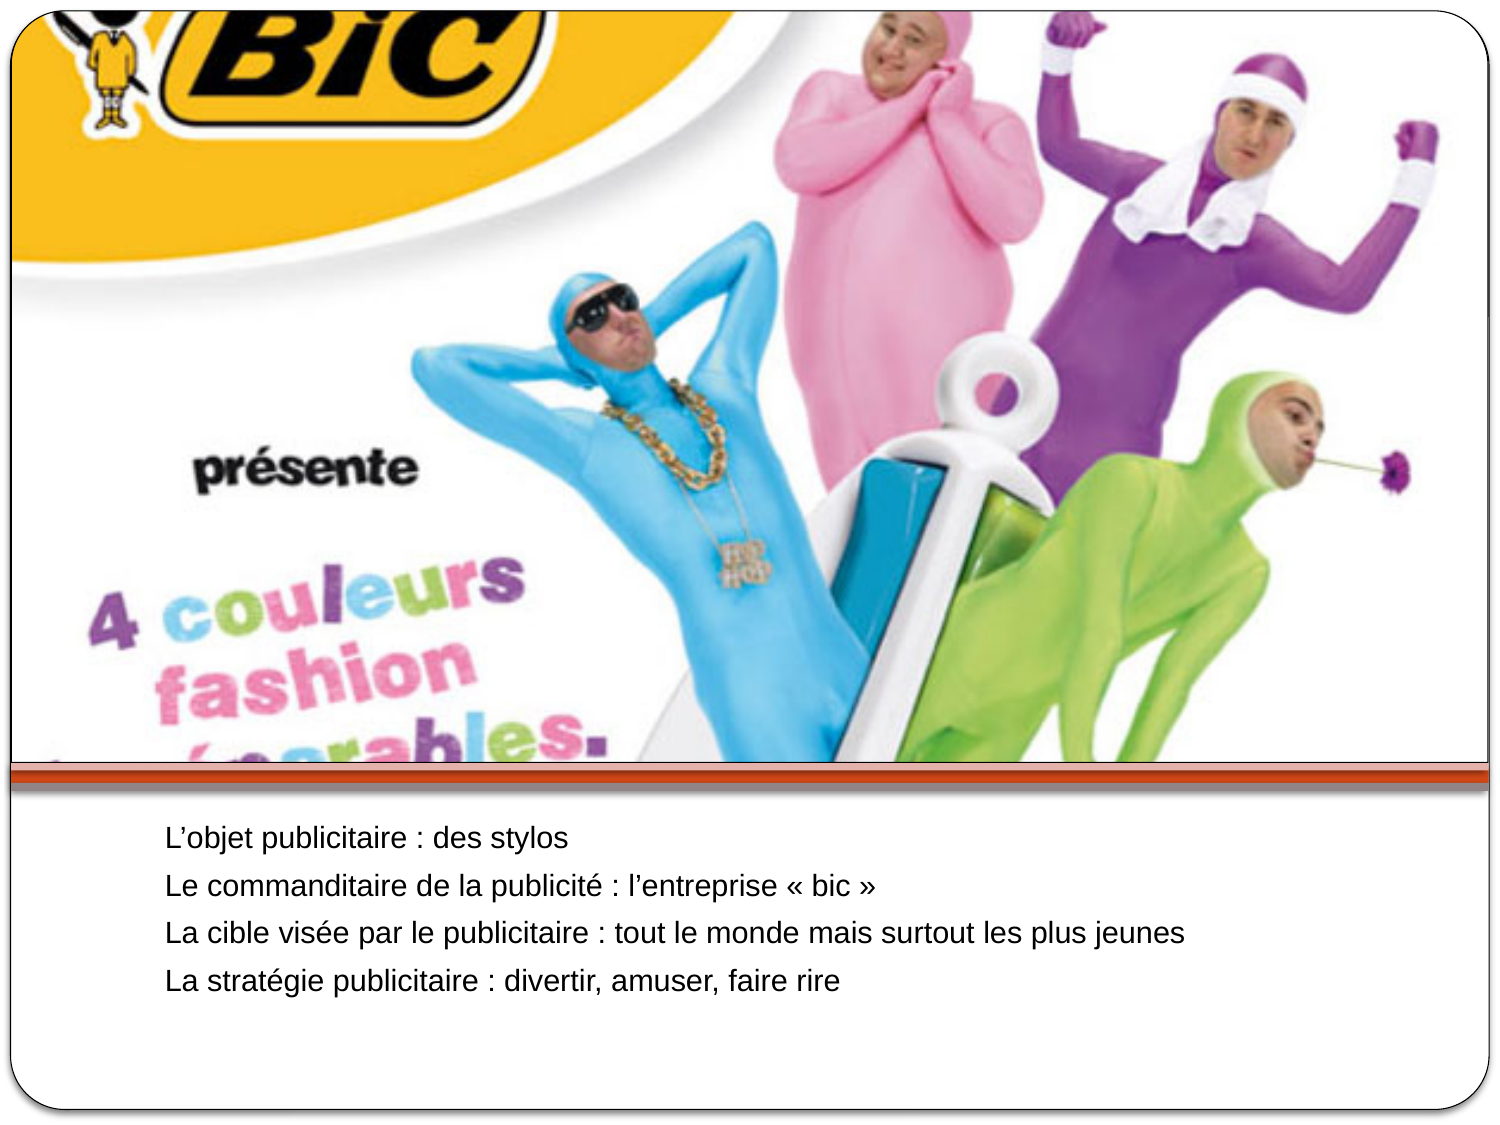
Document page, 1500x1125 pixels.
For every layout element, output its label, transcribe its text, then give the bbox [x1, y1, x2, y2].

picture [10, 10, 1489, 763]
list L’objet publicitaire : des stylos Le commanditaire de la publicité : l’entreprise « bic » La cible visée par le publicitaire : tout le monde mais surtout les plus jeunes La stratégie publicitaire : divertir, amuser, faire rire [150, 810, 1350, 1006]
